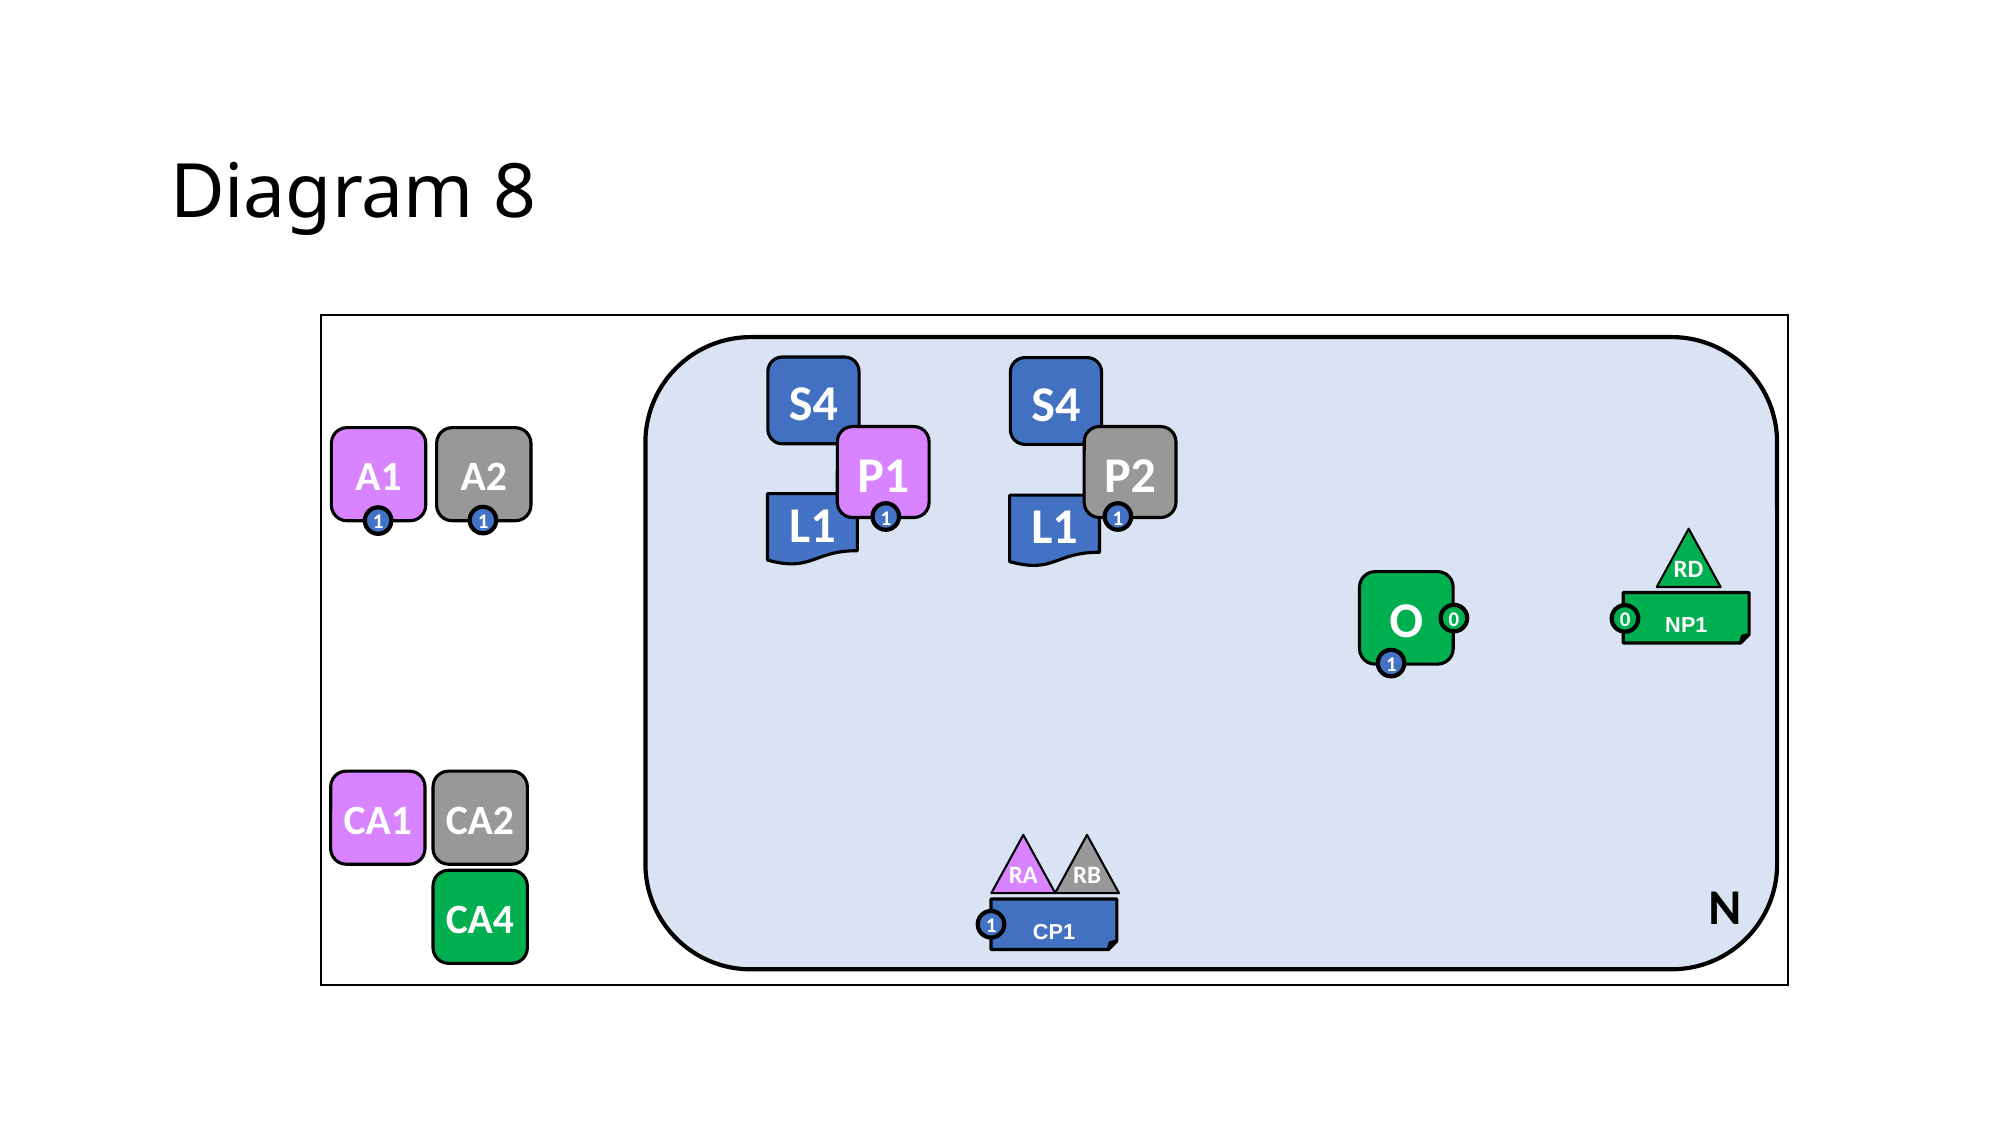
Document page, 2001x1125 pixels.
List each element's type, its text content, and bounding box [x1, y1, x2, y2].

text_box L1 [765, 491, 860, 566]
text_box A1 [329, 425, 428, 523]
text_box 1 [1103, 502, 1132, 531]
text_box L1 [1007, 493, 1102, 568]
text_box 1 [364, 506, 393, 535]
text_box CA1 [328, 768, 428, 867]
text_box CP1 [990, 899, 1117, 950]
text_box RB [1053, 832, 1121, 896]
text_box CA4 [430, 868, 530, 966]
text_box 0 [1610, 604, 1640, 633]
text_box CA2 [430, 768, 530, 867]
text_box NP1 [1623, 592, 1750, 643]
text_box A2 [434, 425, 534, 523]
text_box P2 [1082, 424, 1179, 520]
text_box 0 [1439, 604, 1468, 633]
text_box O [1357, 569, 1456, 667]
text_box S4 [767, 356, 860, 445]
text_box RA [989, 832, 1055, 896]
text_box 1 [976, 910, 1006, 939]
text_box Diagram 8 [162, 84, 1888, 303]
text_box S4 [1009, 356, 1103, 446]
text_box RD [1654, 526, 1723, 590]
text_box 1 [871, 502, 900, 531]
text_box [320, 315, 1788, 986]
text_box 1 [468, 506, 498, 535]
text_box P1 [835, 424, 932, 520]
text_box 1 [1377, 649, 1406, 678]
